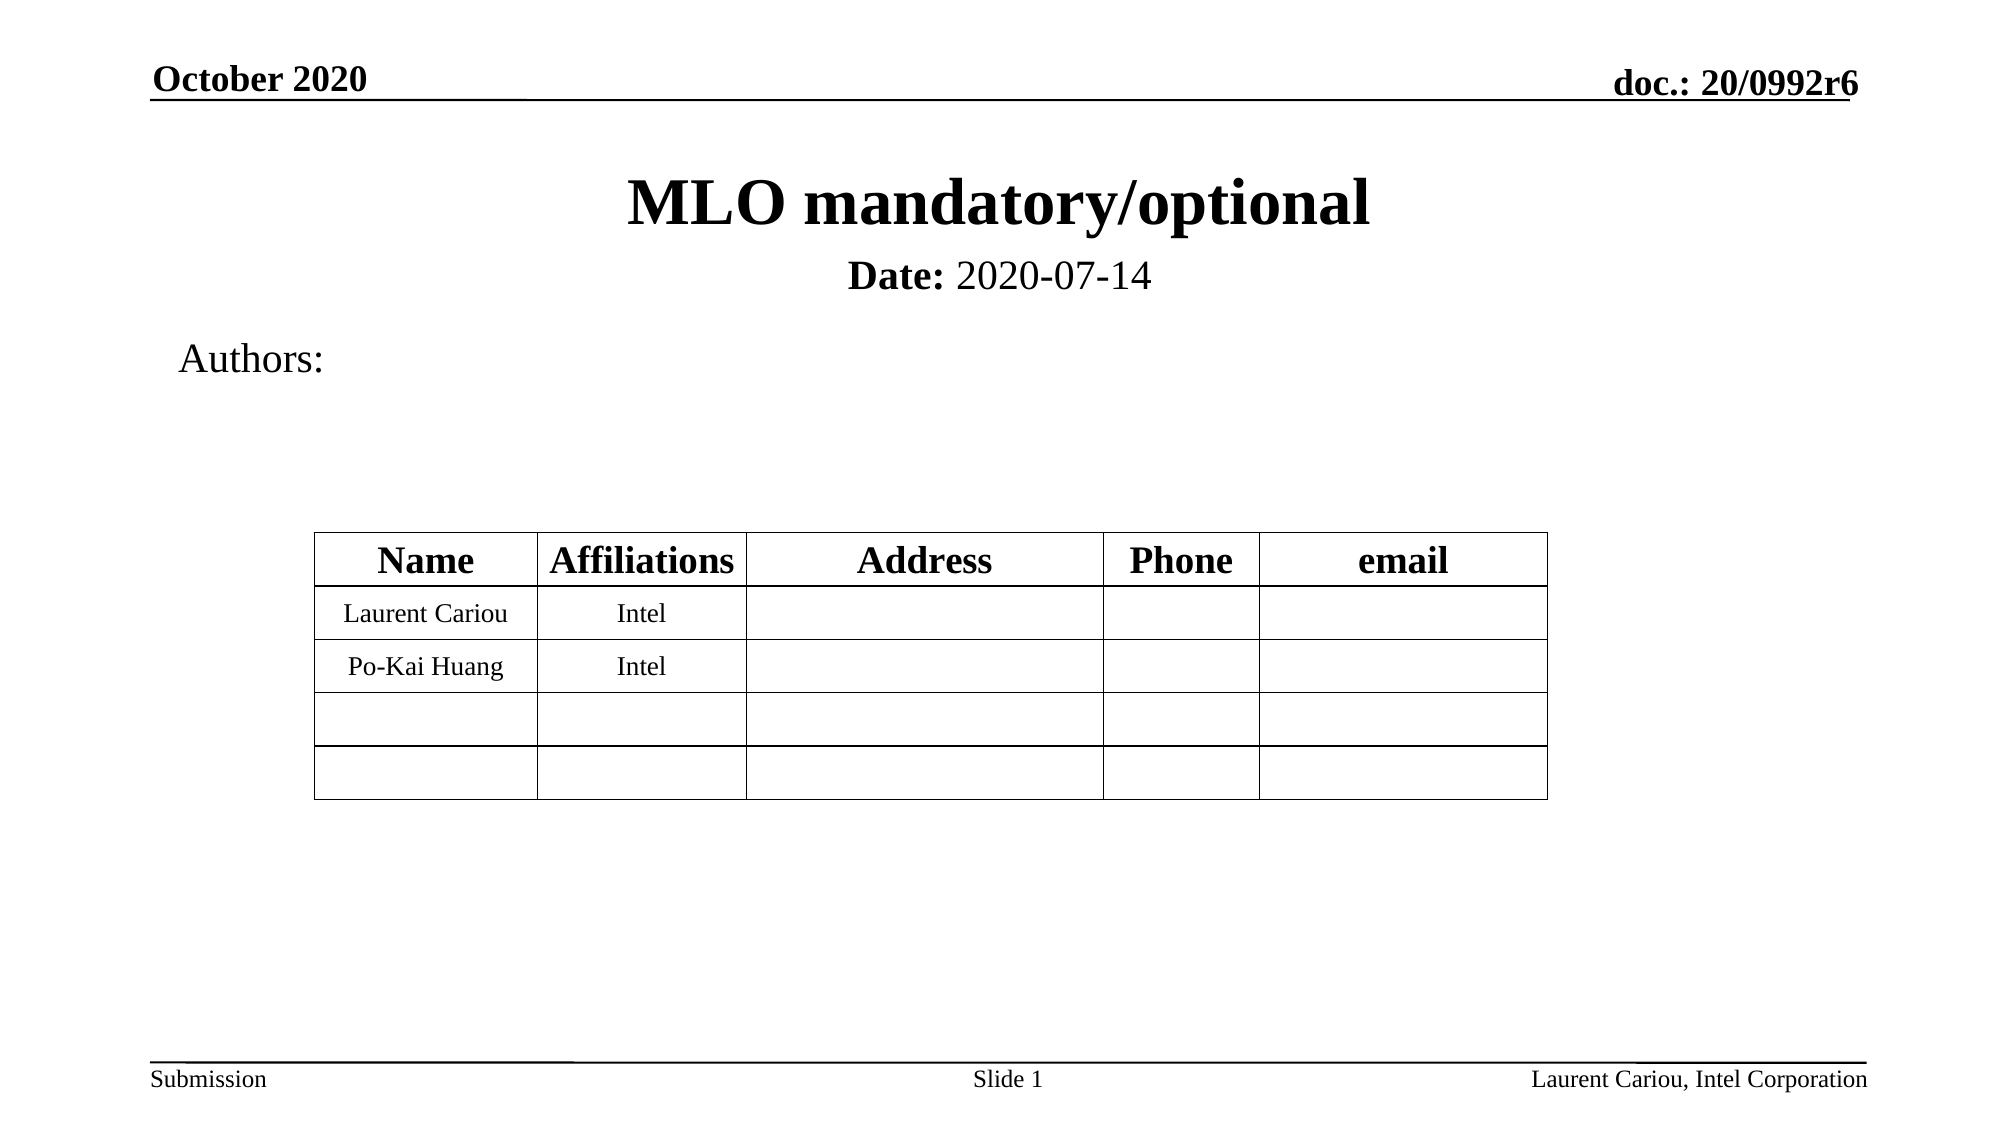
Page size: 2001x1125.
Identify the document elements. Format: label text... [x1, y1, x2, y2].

text_box Authors: [162, 323, 401, 387]
footer Laurent Cariou, Intel Corporation [1171, 1061, 1869, 1093]
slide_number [152, 54, 563, 100]
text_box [299, 531, 1568, 845]
subtitle Date: 2020-07-14 [299, 239, 1701, 319]
slide_number Slide 1 [950, 1061, 1067, 1123]
title MLO mandatory/optional [149, 76, 1851, 319]
